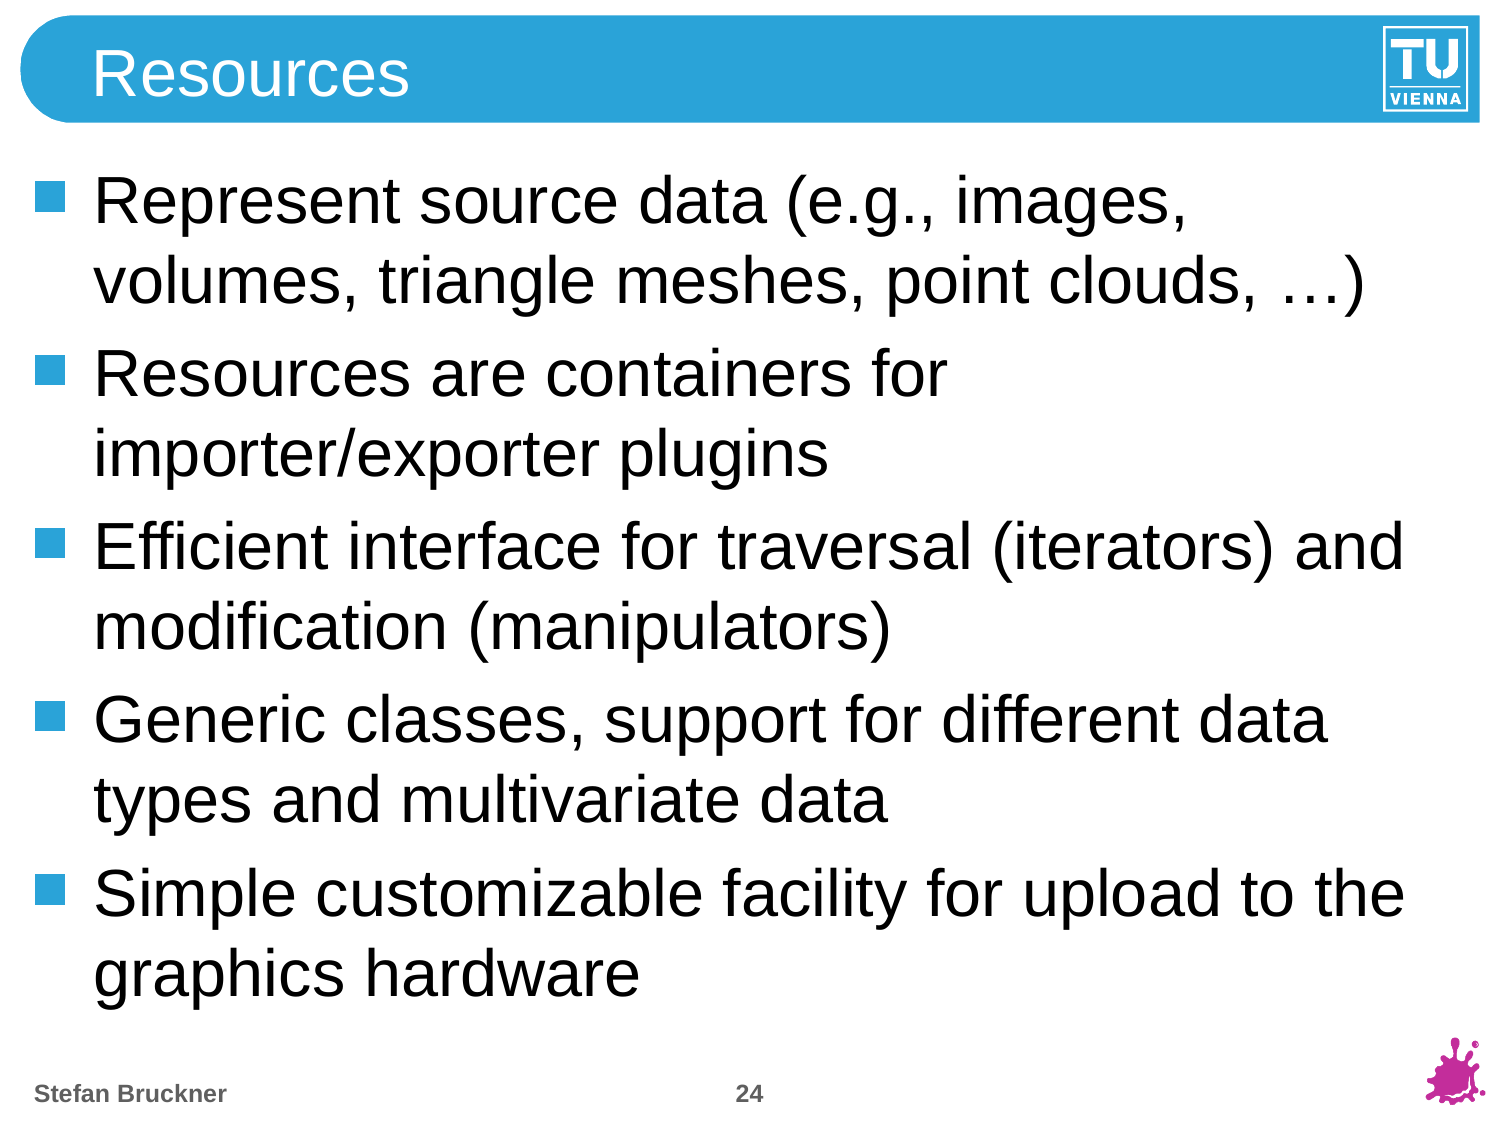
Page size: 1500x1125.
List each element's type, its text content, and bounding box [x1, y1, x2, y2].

slide_number 23 [660, 1067, 839, 1118]
list Represent source data (e.g., images, volumes, triangle meshes, point clouds, …) Resources are containers for importer/exporter plugins Efficient interface for traversal (iterators) and modification (manipulators) Generic classes, support for different data types and multivariate data Simple customizable facility for upload to the graphics hardware [19, 148, 1481, 1048]
footer Stefan Bruckner [18, 1067, 637, 1118]
title Resources [76, 6, 1351, 132]
